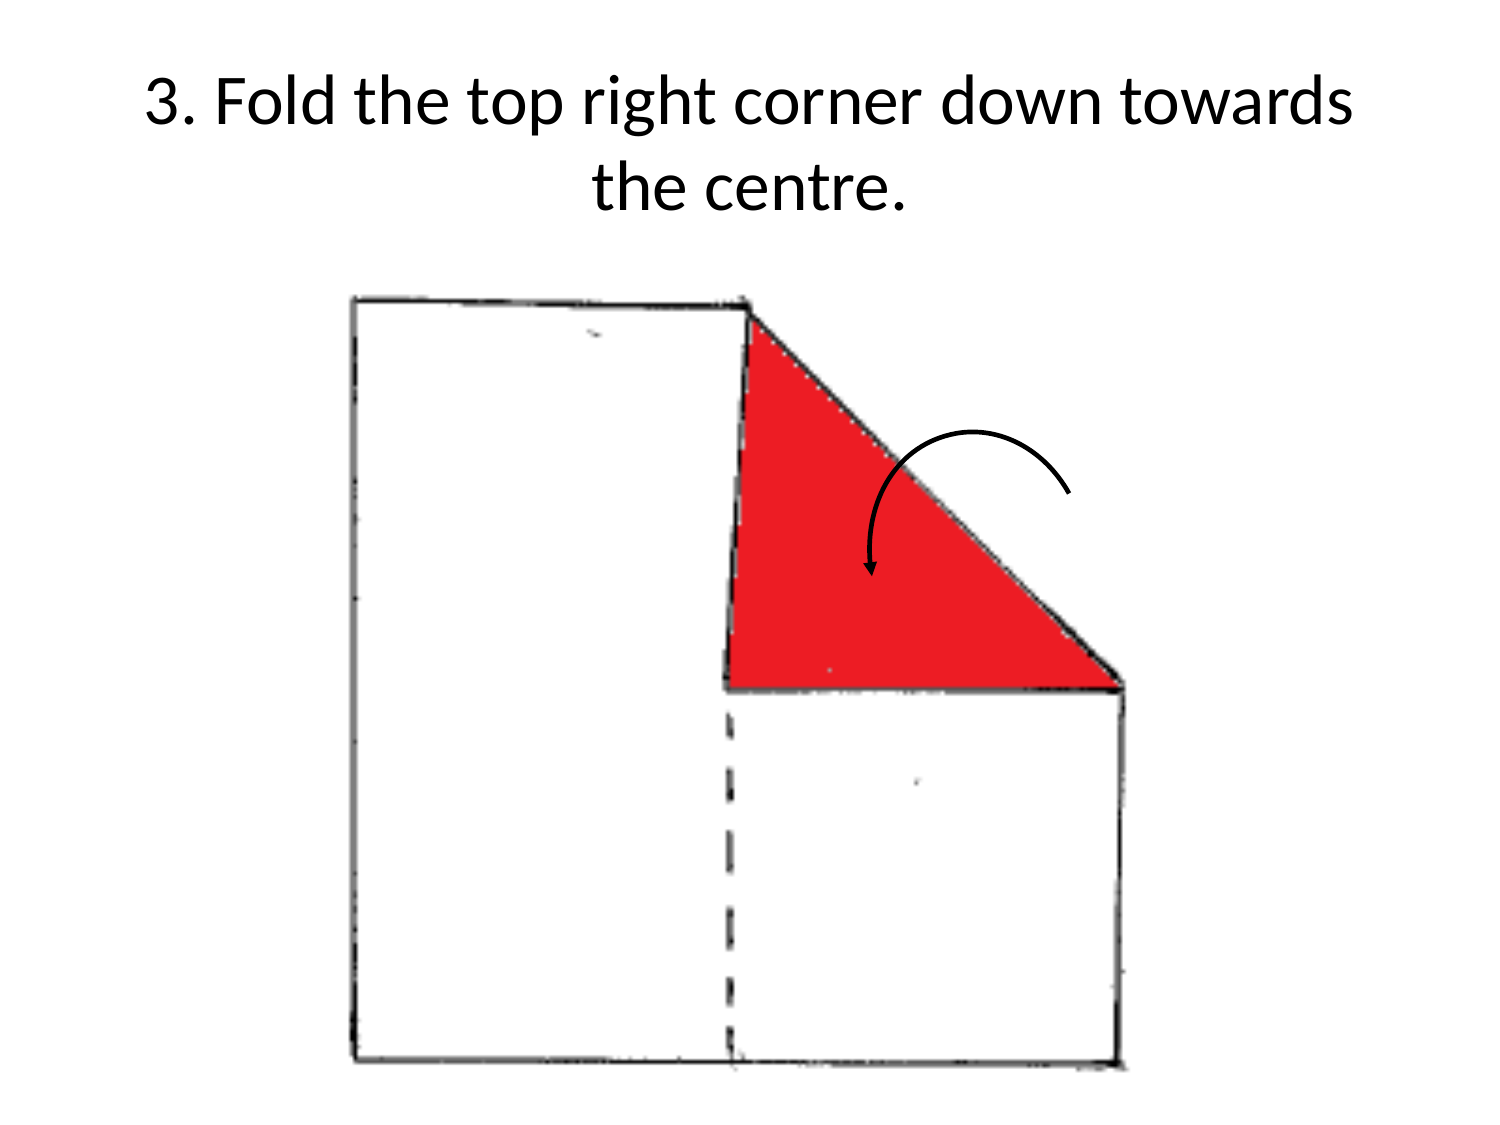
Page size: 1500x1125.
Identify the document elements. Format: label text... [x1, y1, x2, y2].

title 3. Fold the top right corner down towards the centre. [75, 45, 1425, 233]
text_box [336, 278, 1153, 1084]
